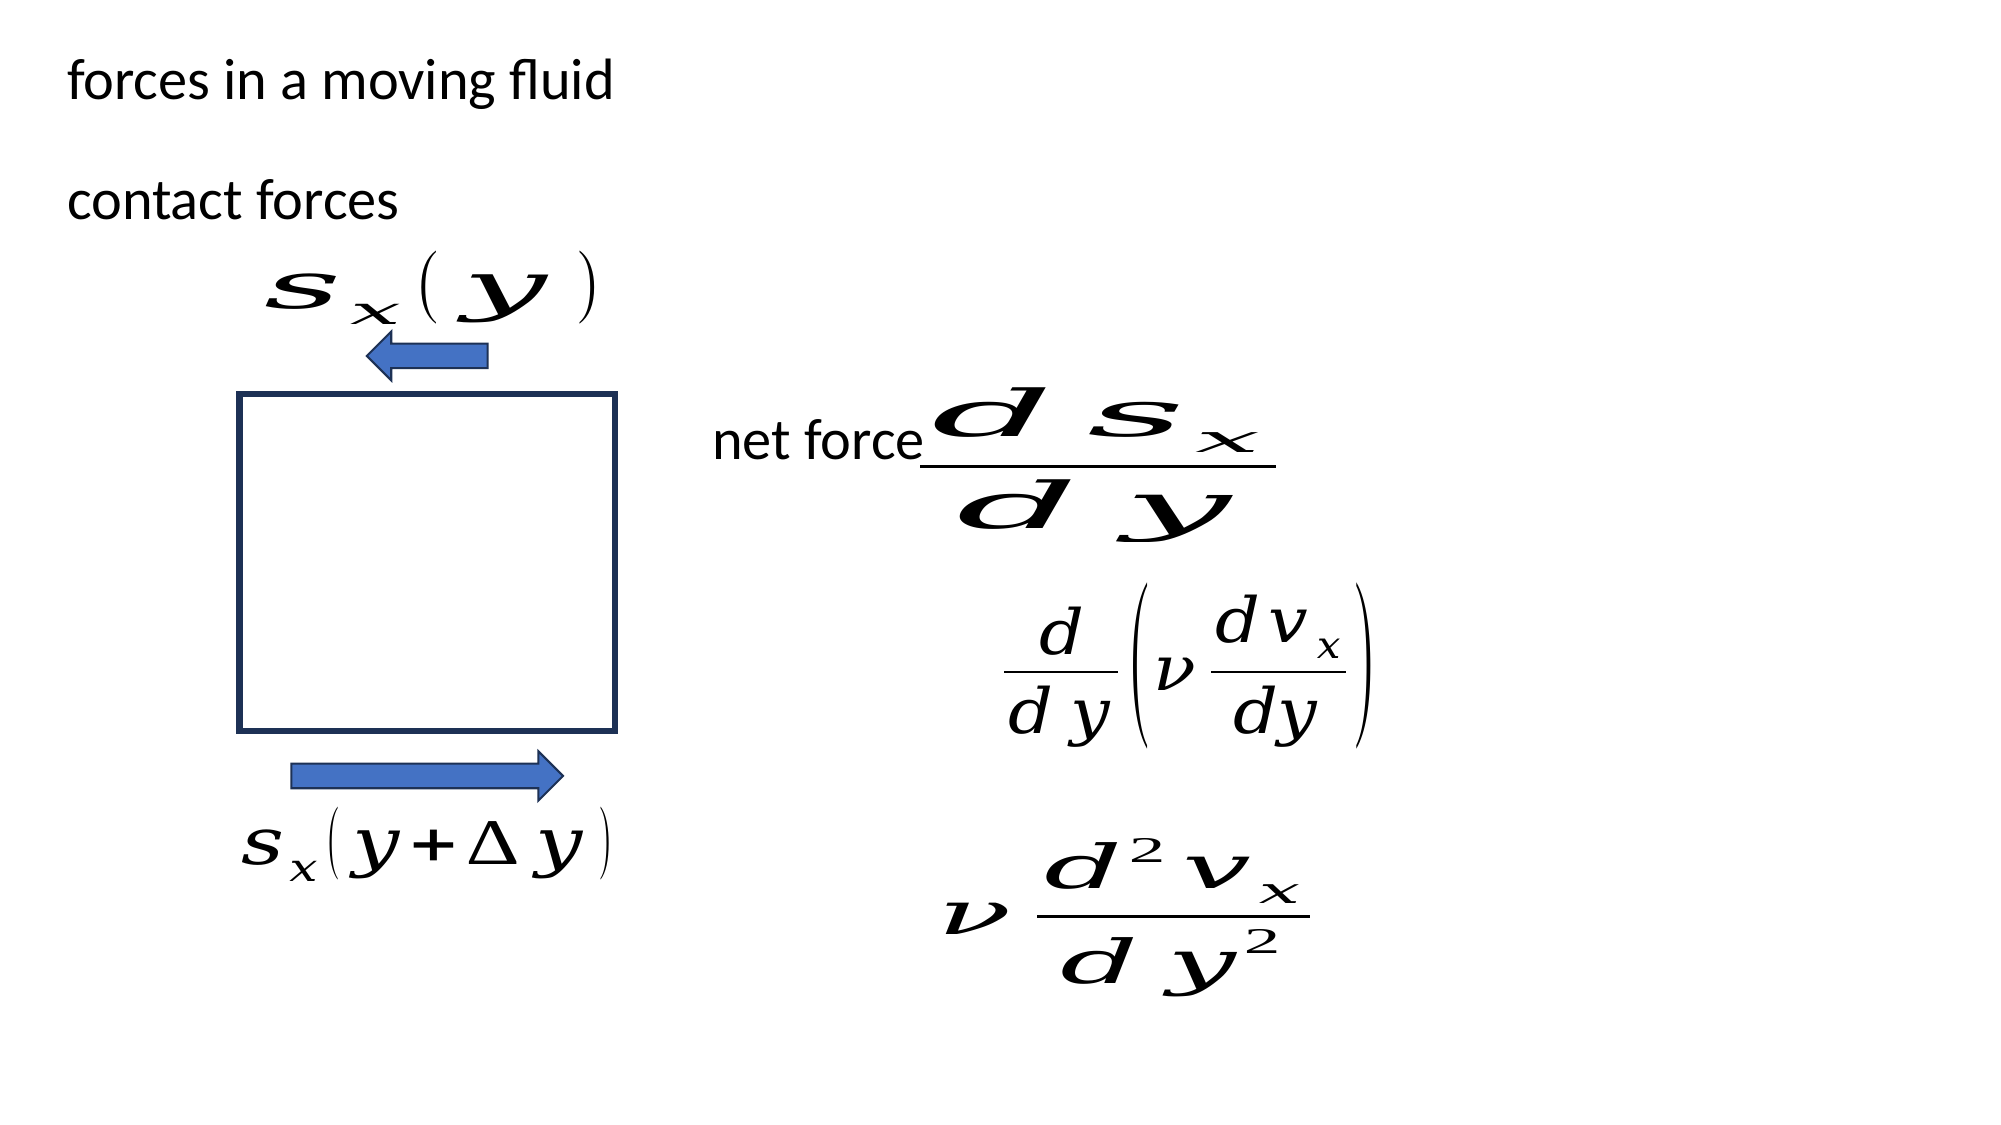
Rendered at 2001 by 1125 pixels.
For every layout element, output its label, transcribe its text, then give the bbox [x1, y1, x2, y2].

text_box net force [697, 393, 1761, 549]
text_box [365, 328, 489, 383]
text_box [238, 393, 616, 732]
text_box contact forces [52, 153, 459, 309]
text_box forces in a moving fluid [52, 33, 1824, 189]
text_box [290, 748, 565, 804]
